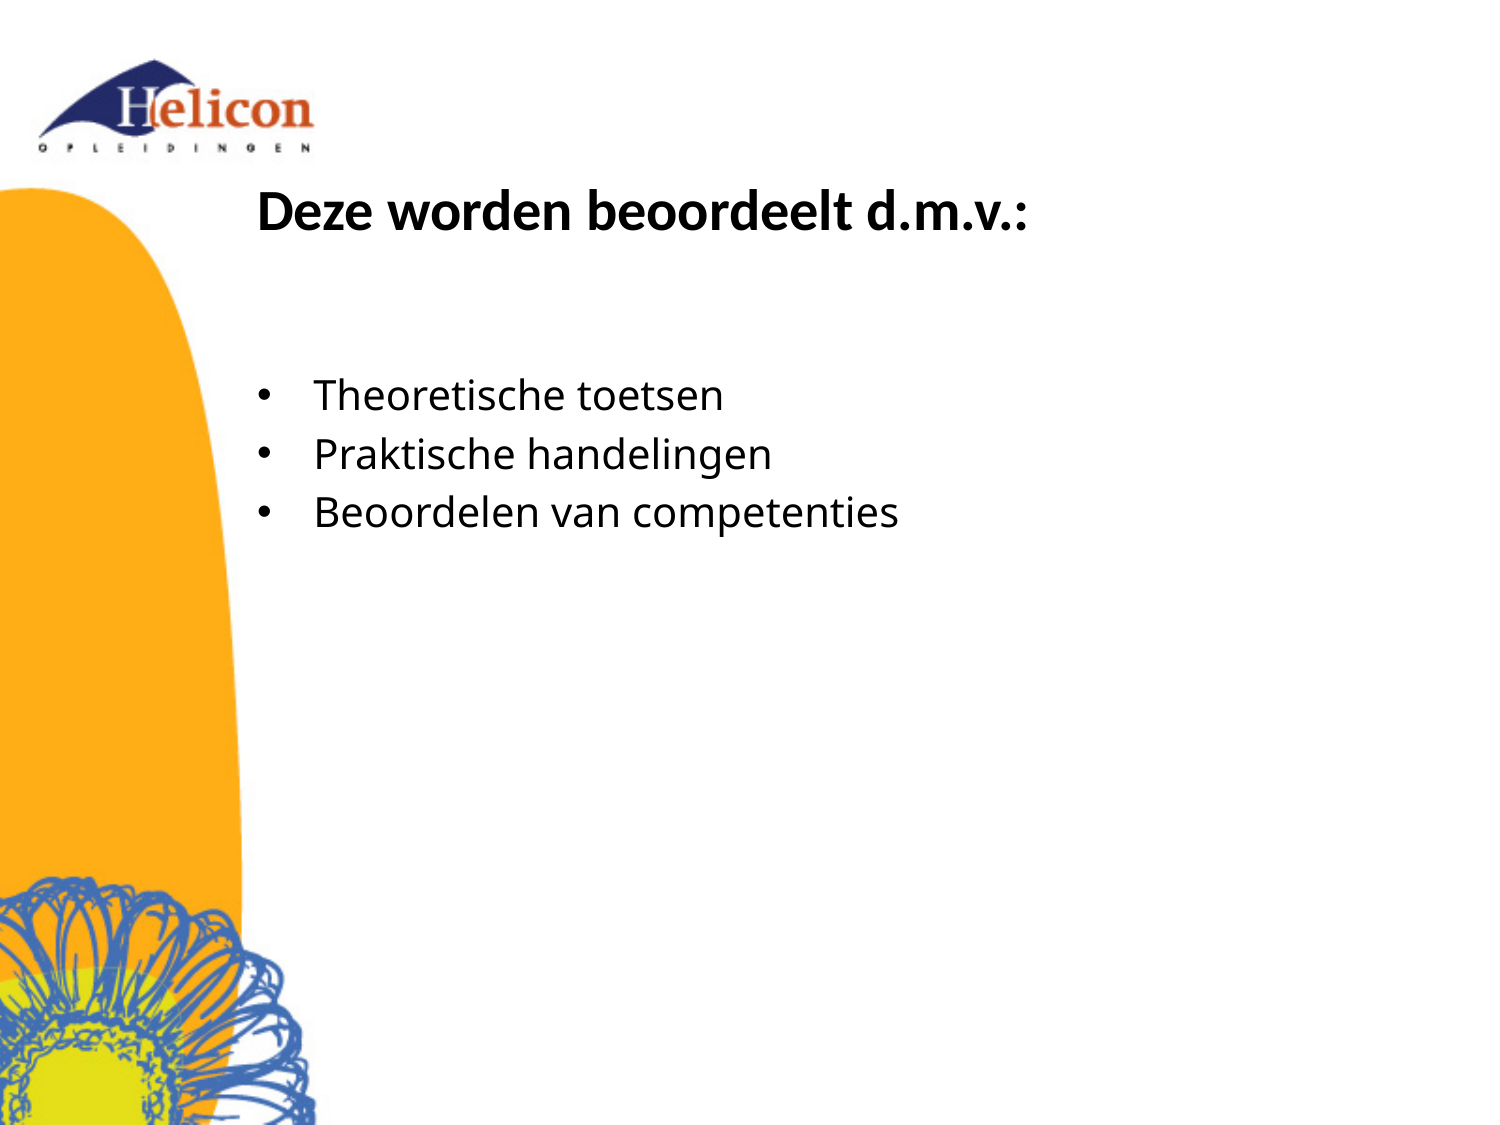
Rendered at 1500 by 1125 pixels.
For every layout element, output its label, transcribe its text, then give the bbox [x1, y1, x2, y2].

list Theoretische toetsen Praktische handelingen Beoordelen van competenties [241, 361, 1426, 1015]
title Deze worden beoordeelt d.m.v.: [241, 148, 1070, 266]
picture [0, 0, 1500, 1125]
